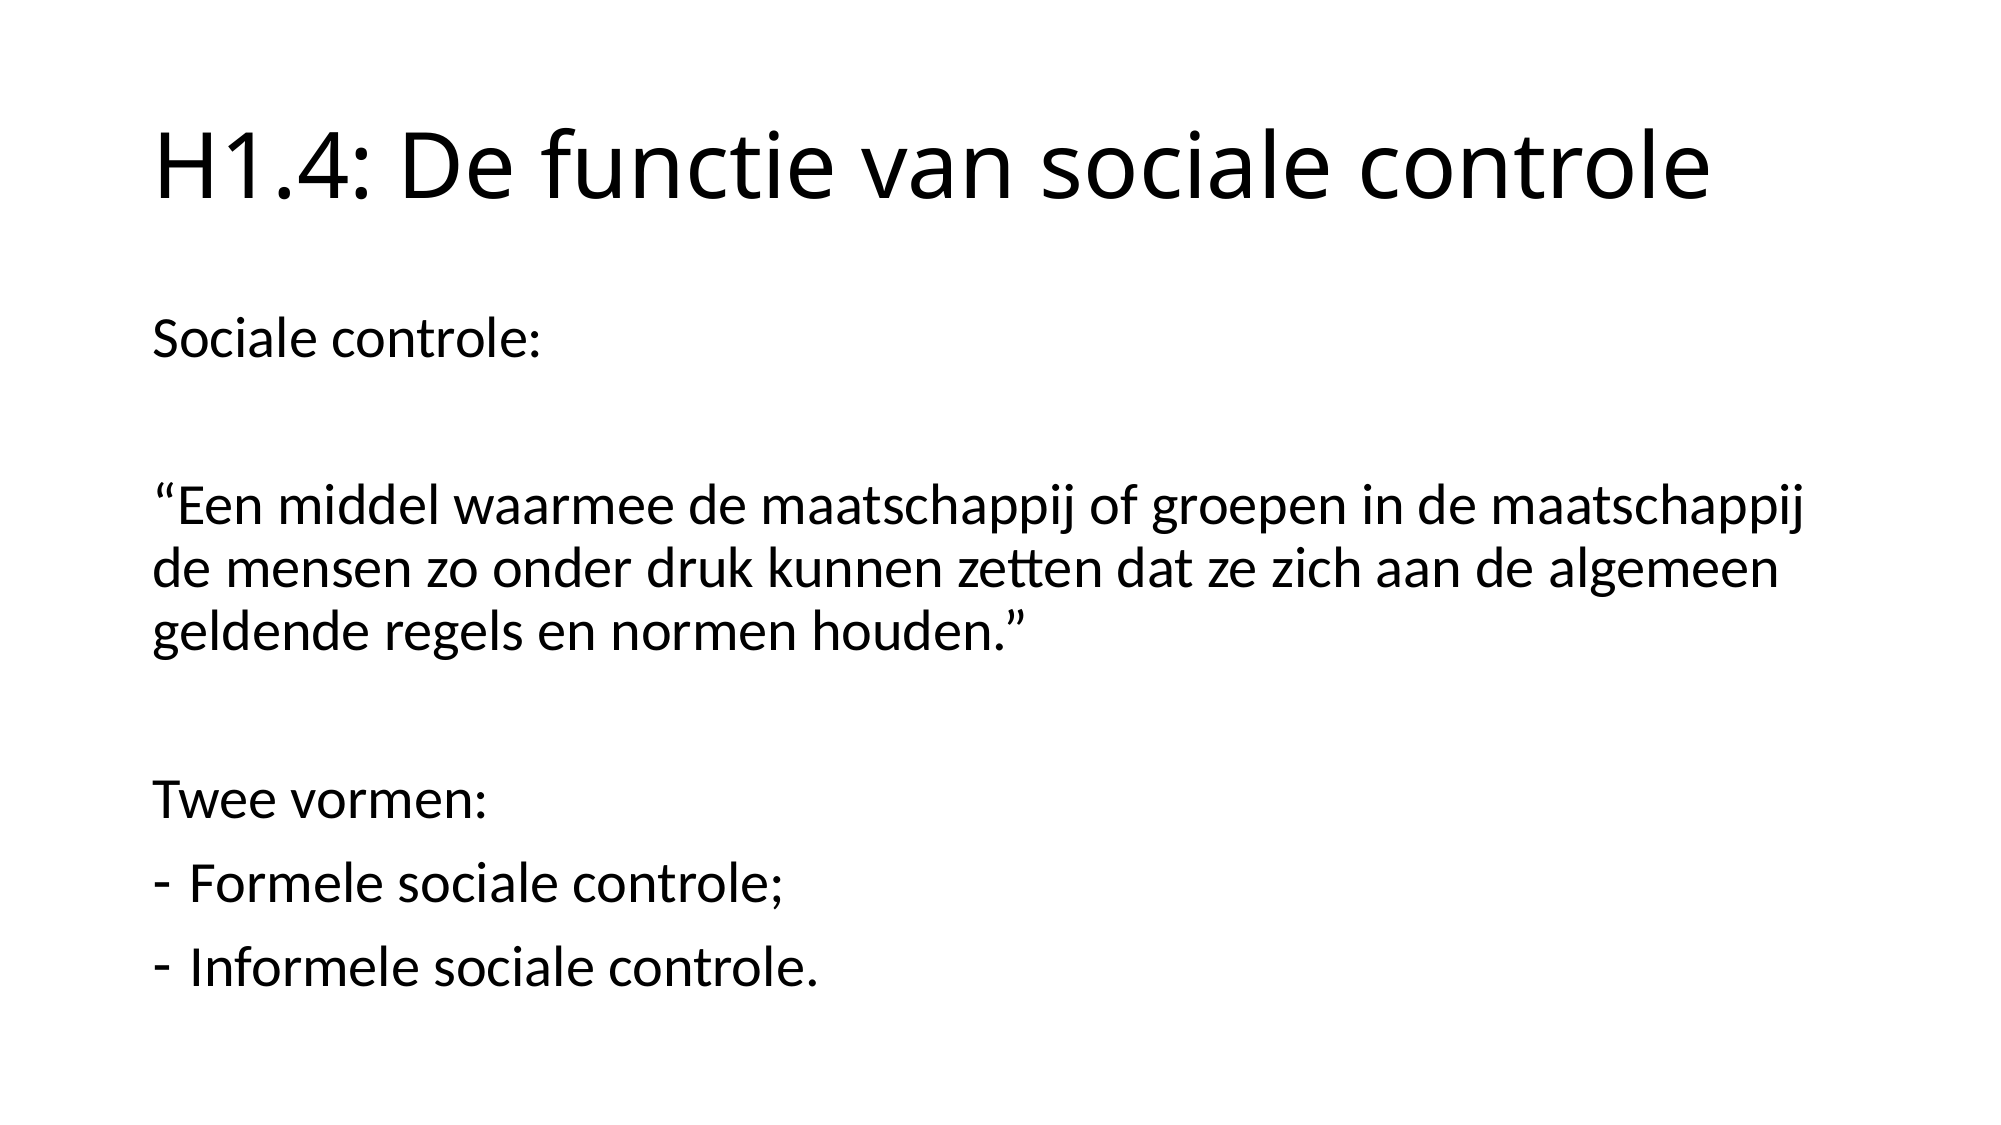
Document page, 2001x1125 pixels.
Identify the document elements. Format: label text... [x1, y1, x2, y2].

list Sociale controle: “Een middel waarmee de maatschappij of groepen in de maatschappij de mensen zo onder druk kunnen zetten dat ze zich aan de algemeen geldende regels en normen houden.” Twee vormen: Formele sociale controle; Informele sociale controle. [137, 299, 1863, 1014]
title H1.4: De functie van sociale controle [137, 59, 1863, 278]
